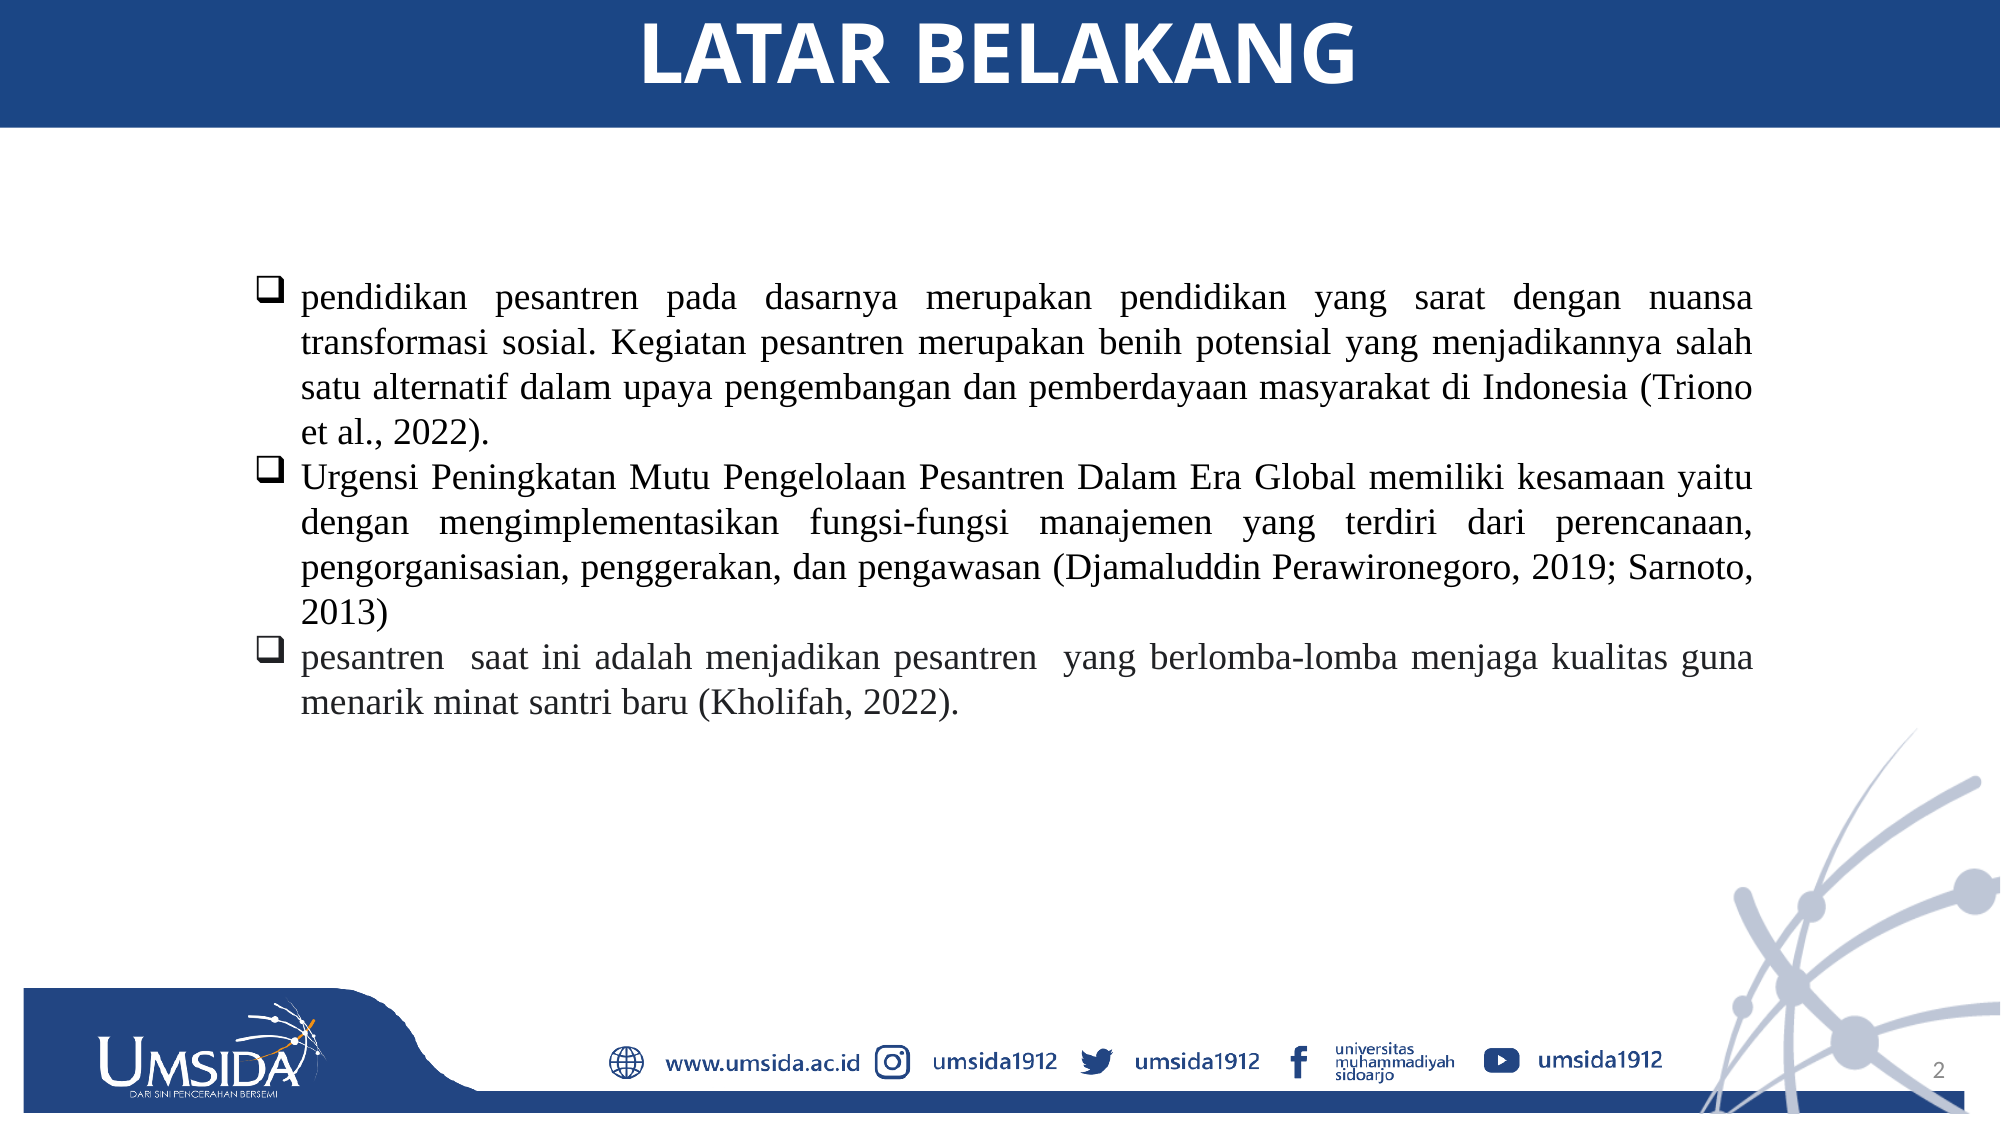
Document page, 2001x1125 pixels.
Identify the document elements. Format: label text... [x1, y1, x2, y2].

text_box LATAR BELAKANG [0, 0, 2000, 128]
picture [23, 128, 1965, 1113]
text_box pendidikan pesantren pada dasarnya merupakan pendidikan yang sarat dengan nuansa transformasi sosial. Kegiatan pesantren merupakan benih potensial yang menjadikannya salah satu alternatif dalam upaya pengembangan dan pemberdayaan masyarakat di Indonesia (Triono et al., 2022). Urgensi Peningkatan Mutu Pengelolaan Pesantren Dalam Era Global memiliki kesamaan yaitu dengan mengimplementasikan fungsi-fungsi manajemen yang terdiri dari perencanaan, pengorganisasian, penggerakan, dan pengawasan (Djamaluddin Perawironegoro, 2019; Sarnoto, 2013) pesantren saat ini adalah menjadikan pesantren yang berlomba-lomba menjaga kualitas guna menarik minat santri baru (Kholifah, 2022). [239, 265, 1770, 820]
